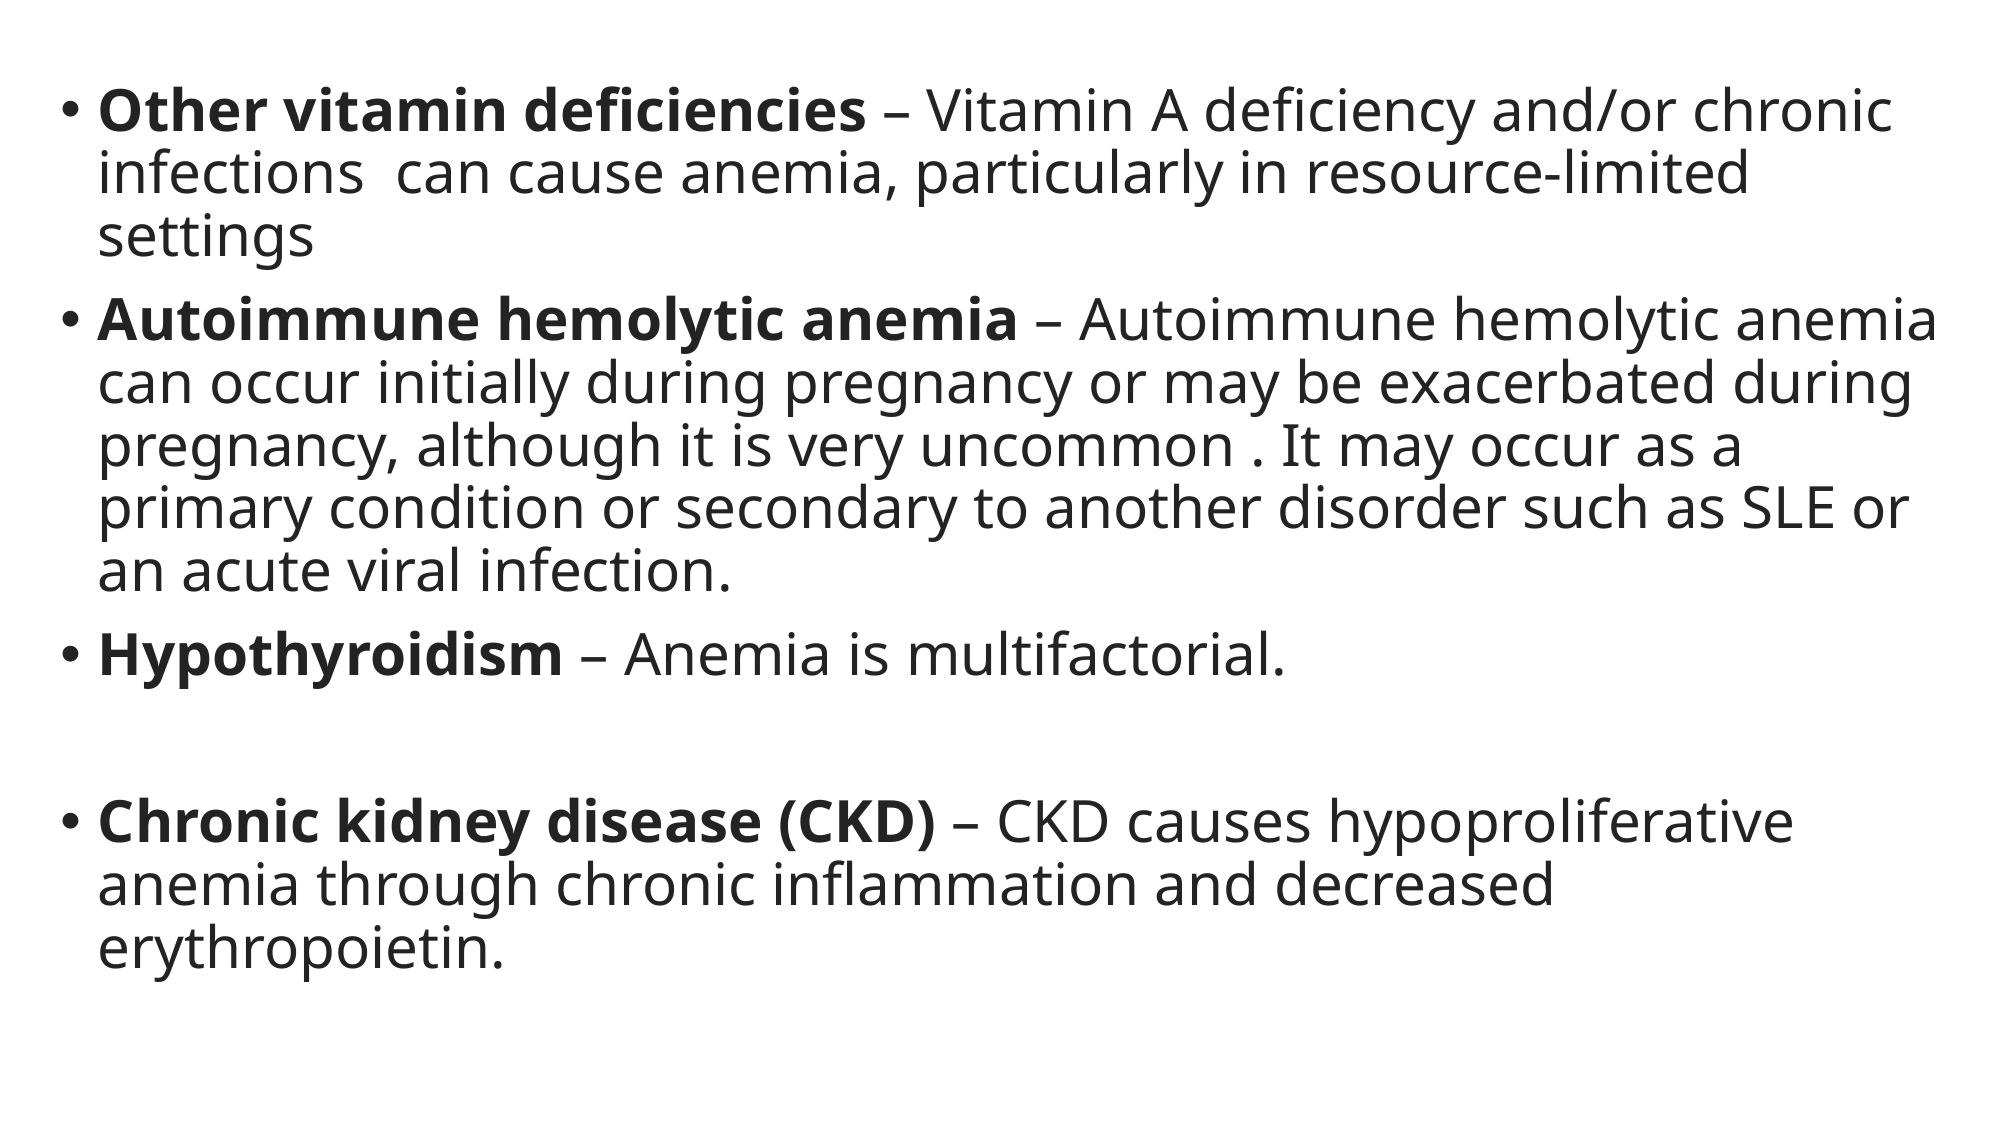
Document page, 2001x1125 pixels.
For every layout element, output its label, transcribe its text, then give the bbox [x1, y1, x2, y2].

list Other vitamin deficiencies – Vitamin A deficiency and/or chronic infections can cause anemia, particularly in resource-limited settings Autoimmune hemolytic anemia – Autoimmune hemolytic anemia can occur initially during pregnancy or may be exacerbated during pregnancy, although it is very uncommon . It may occur as a primary condition or secondary to another disorder such as SLE or an acute viral infection. Hypothyroidism – Anemia is multifactorial. Chronic kidney disease (CKD) – CKD causes hypoproliferative anemia through chronic inflammation and decreased erythropoietin. [45, 73, 1968, 1085]
